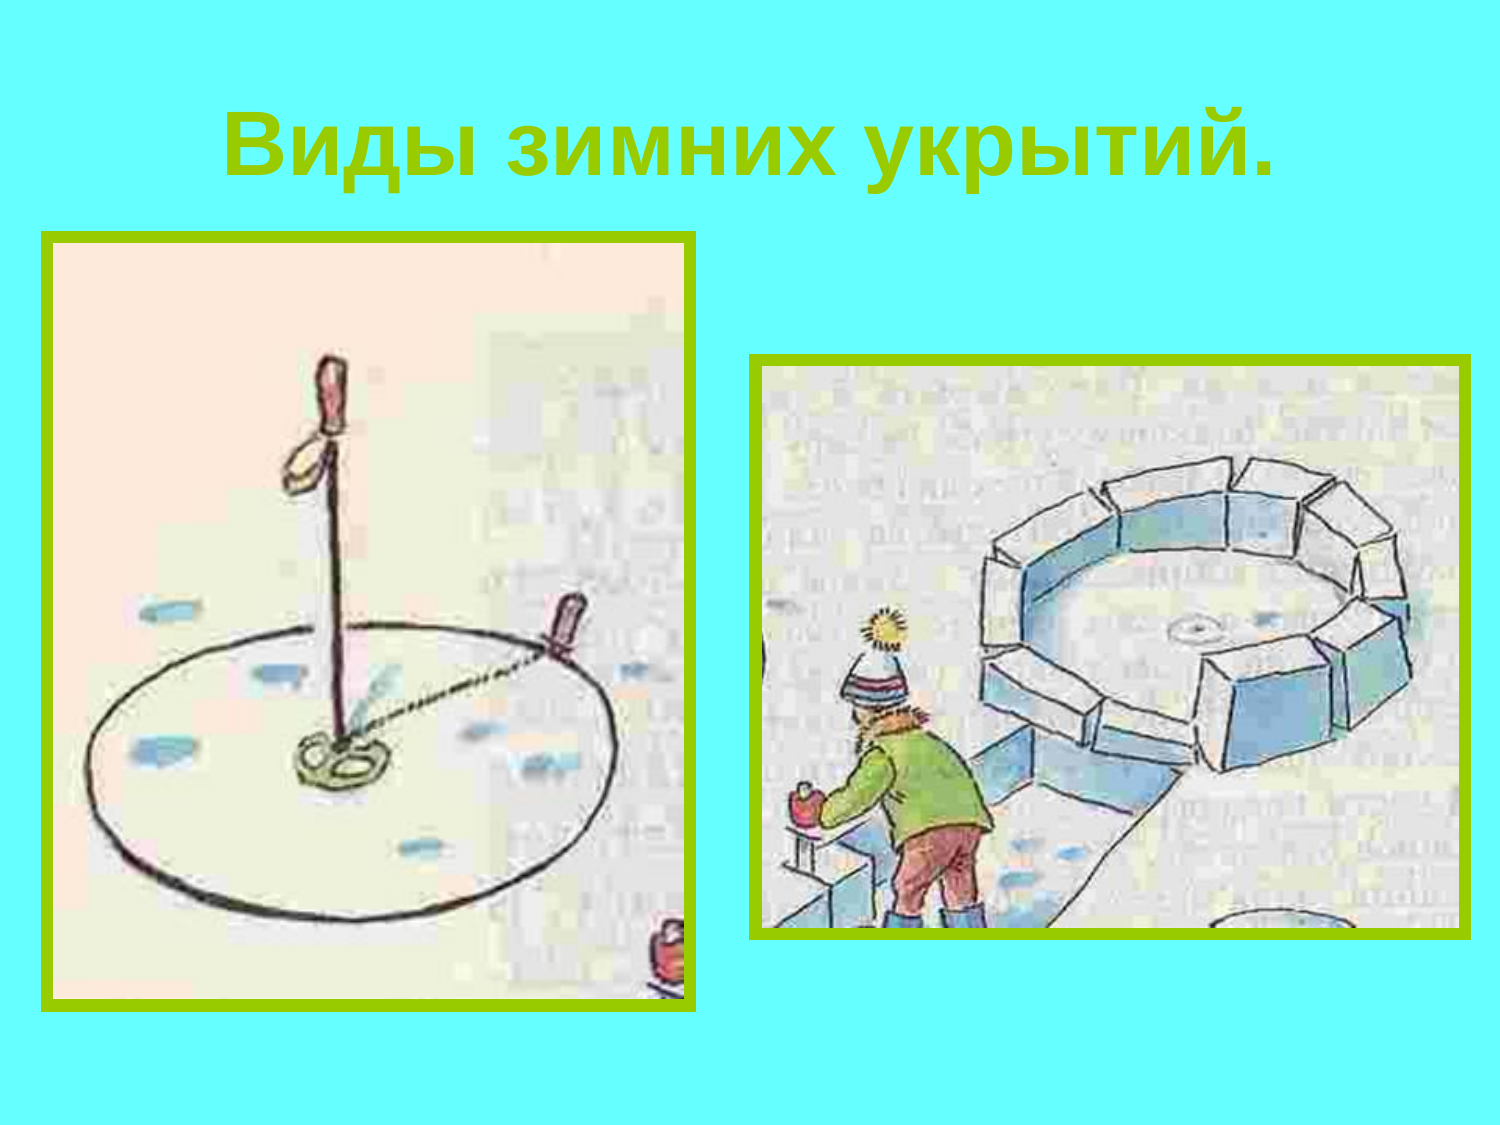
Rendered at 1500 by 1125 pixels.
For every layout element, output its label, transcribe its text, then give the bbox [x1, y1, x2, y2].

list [761, 366, 1460, 929]
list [52, 243, 684, 1000]
title Виды зимних укрытий. [74, 44, 1426, 233]
